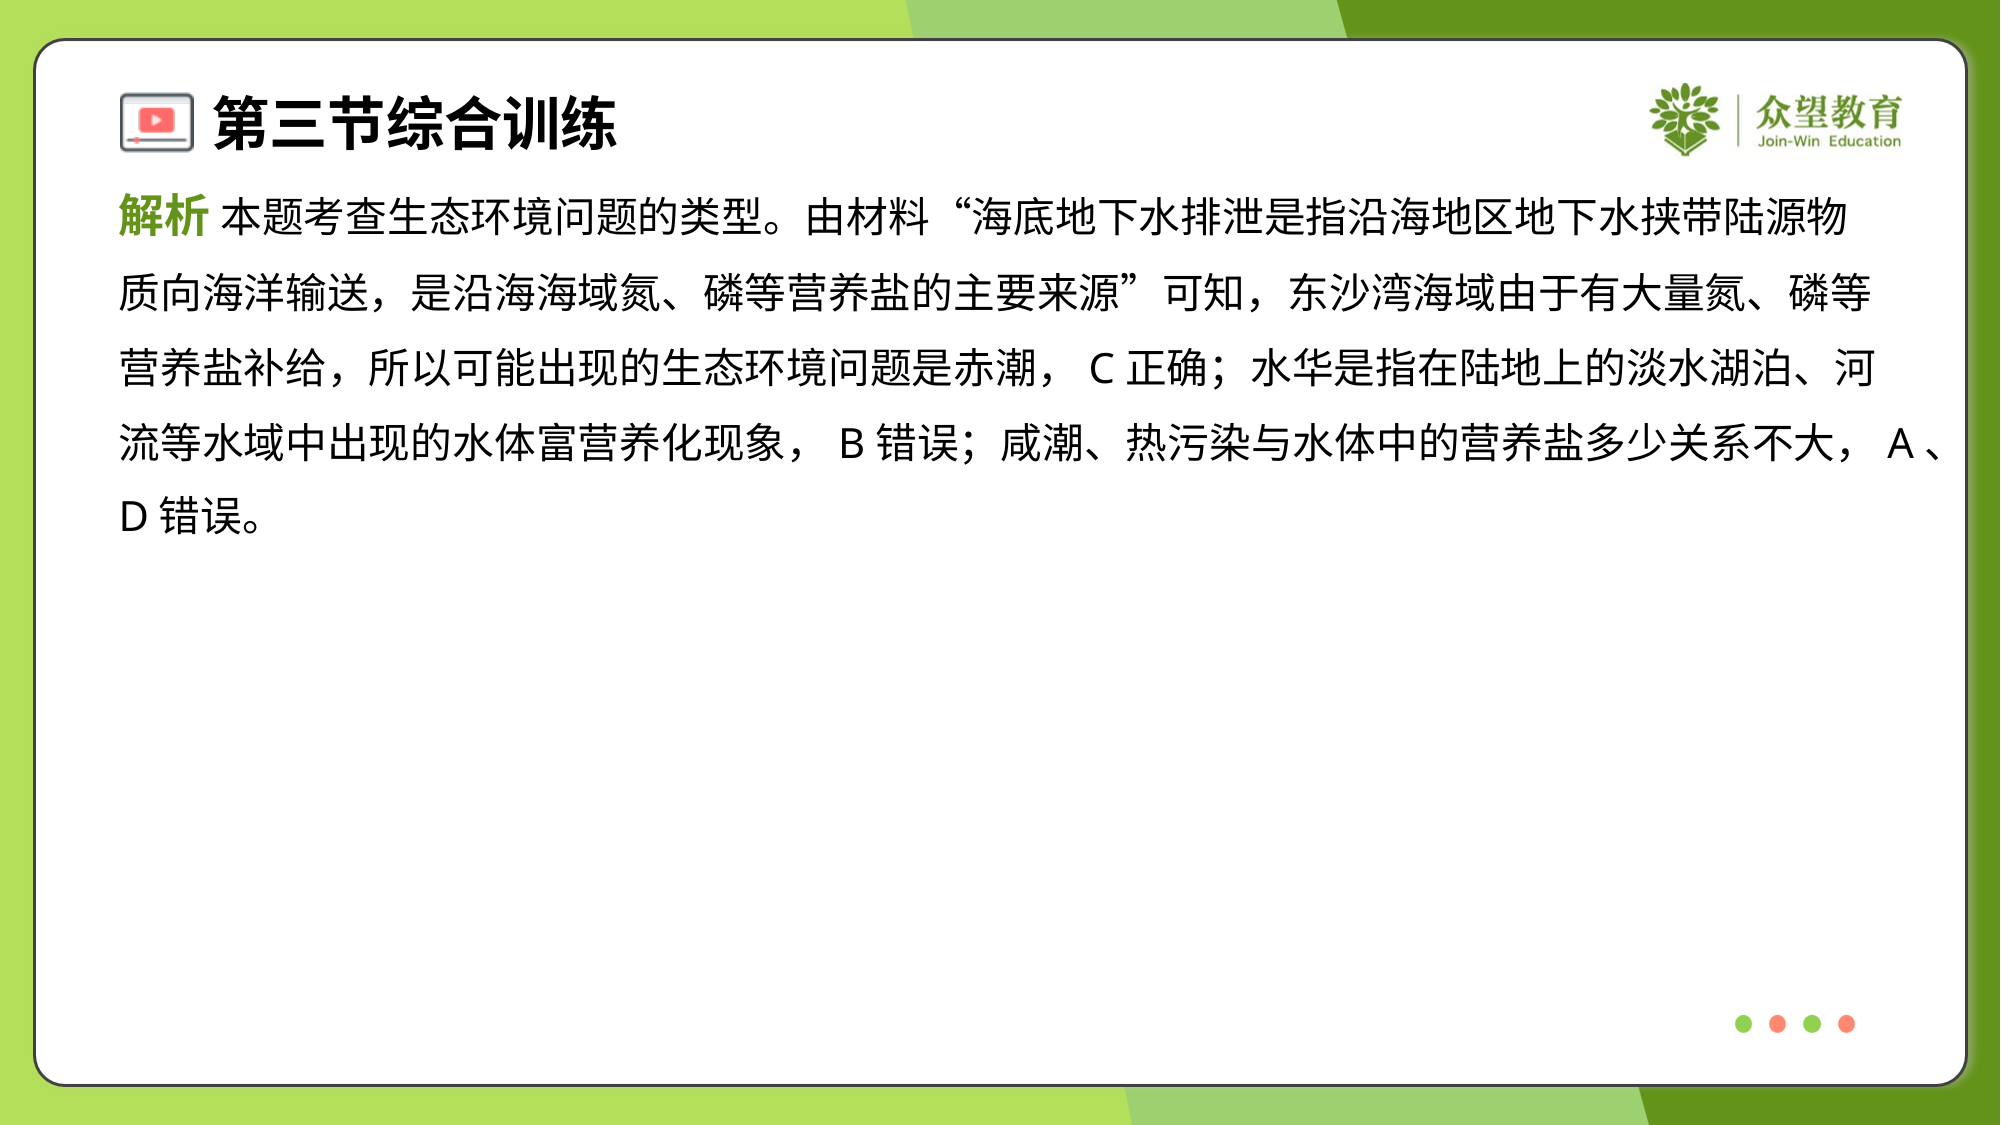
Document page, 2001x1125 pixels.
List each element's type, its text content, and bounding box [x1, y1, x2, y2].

picture [0, 0, 2000, 1125]
text_box 解析 本题考查生态环境问题的类型。由材料“海底地下水排泄是指沿海地区地下水挟带陆源物 质向海洋输送，是沿海海域氮、磷等营养盐的主要来源”可知，东沙湾海域由于有大量氮、磷等 营养盐补给，所以可能出现的生态环境问题是赤潮，C正确；水华是指在陆地上的淡水湖泊、河 流等水域中出现的水体富营养化现象，B错误；咸潮、热污染与水体中的营养盐多少关系不大，A、 D错误。 [118, 164, 1883, 533]
